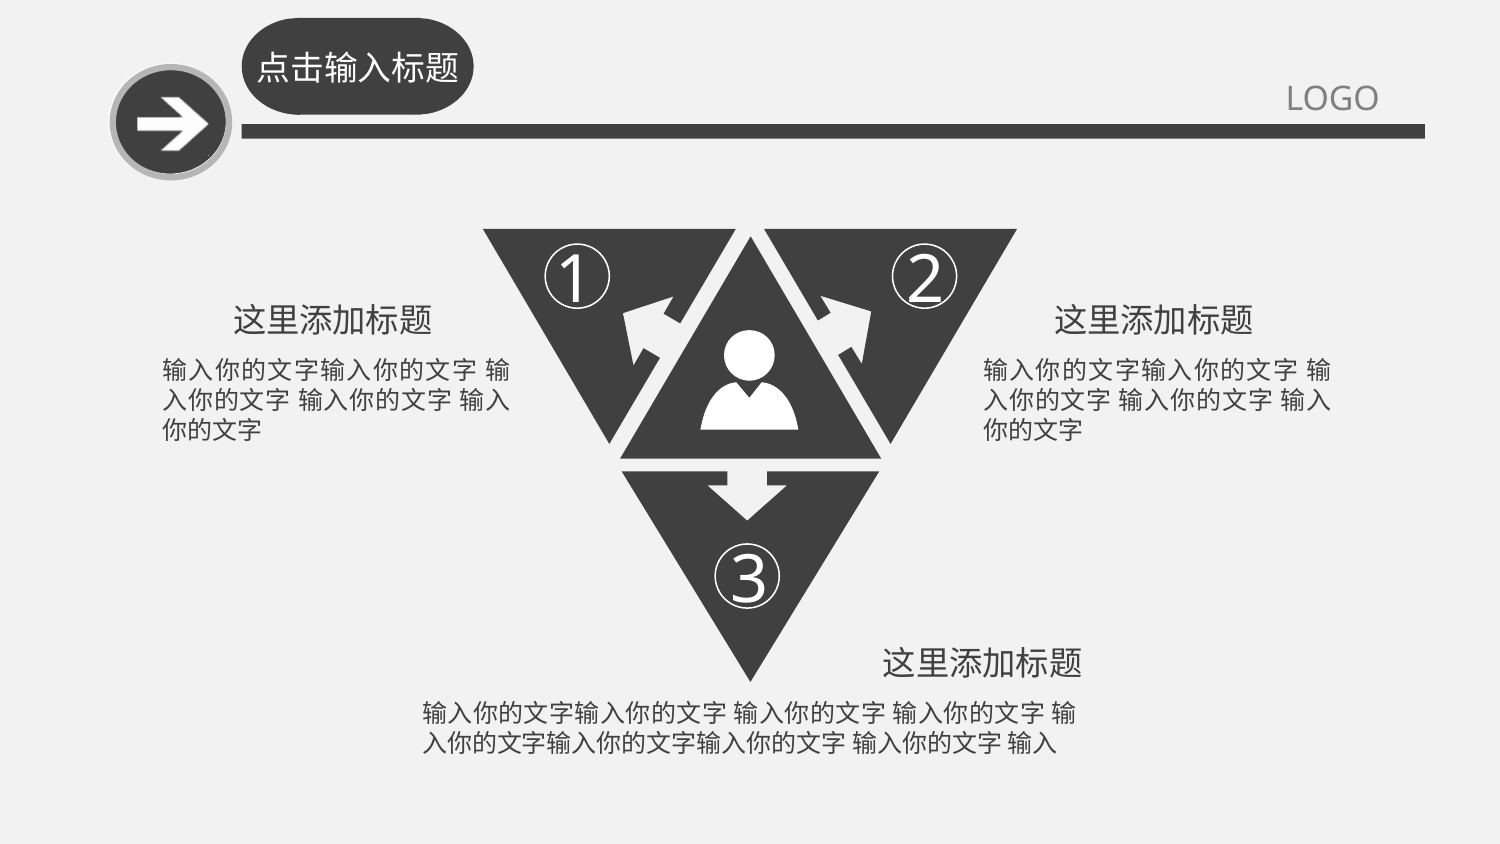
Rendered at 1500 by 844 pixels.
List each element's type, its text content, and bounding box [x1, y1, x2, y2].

text_box 输入你的文字输入你的文字 输入你的文字 输入你的文字 输入你的文字 [147, 347, 482, 452]
text_box 输入你的文字输入你的文字 输入你的文字 输入你的文字 输入你的文字输入你的文字输入你的文字 输入你的文字 输入 [407, 690, 1093, 766]
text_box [482, 228, 1018, 683]
text_box 这里添加标题 [868, 634, 1105, 690]
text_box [892, 228, 959, 325]
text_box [241, 17, 487, 115]
text_box 输入你的文字输入你的文字 输入你的文字 输入你的文字 输入你的文字 [1018, 347, 1347, 452]
text_box LOGO [1270, 69, 1404, 123]
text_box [715, 528, 783, 625]
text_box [110, 65, 229, 178]
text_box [545, 228, 610, 325]
text_box [241, 123, 1426, 140]
text_box 这里添加标题 [218, 291, 455, 347]
text_box 这里添加标题 [1039, 291, 1276, 347]
